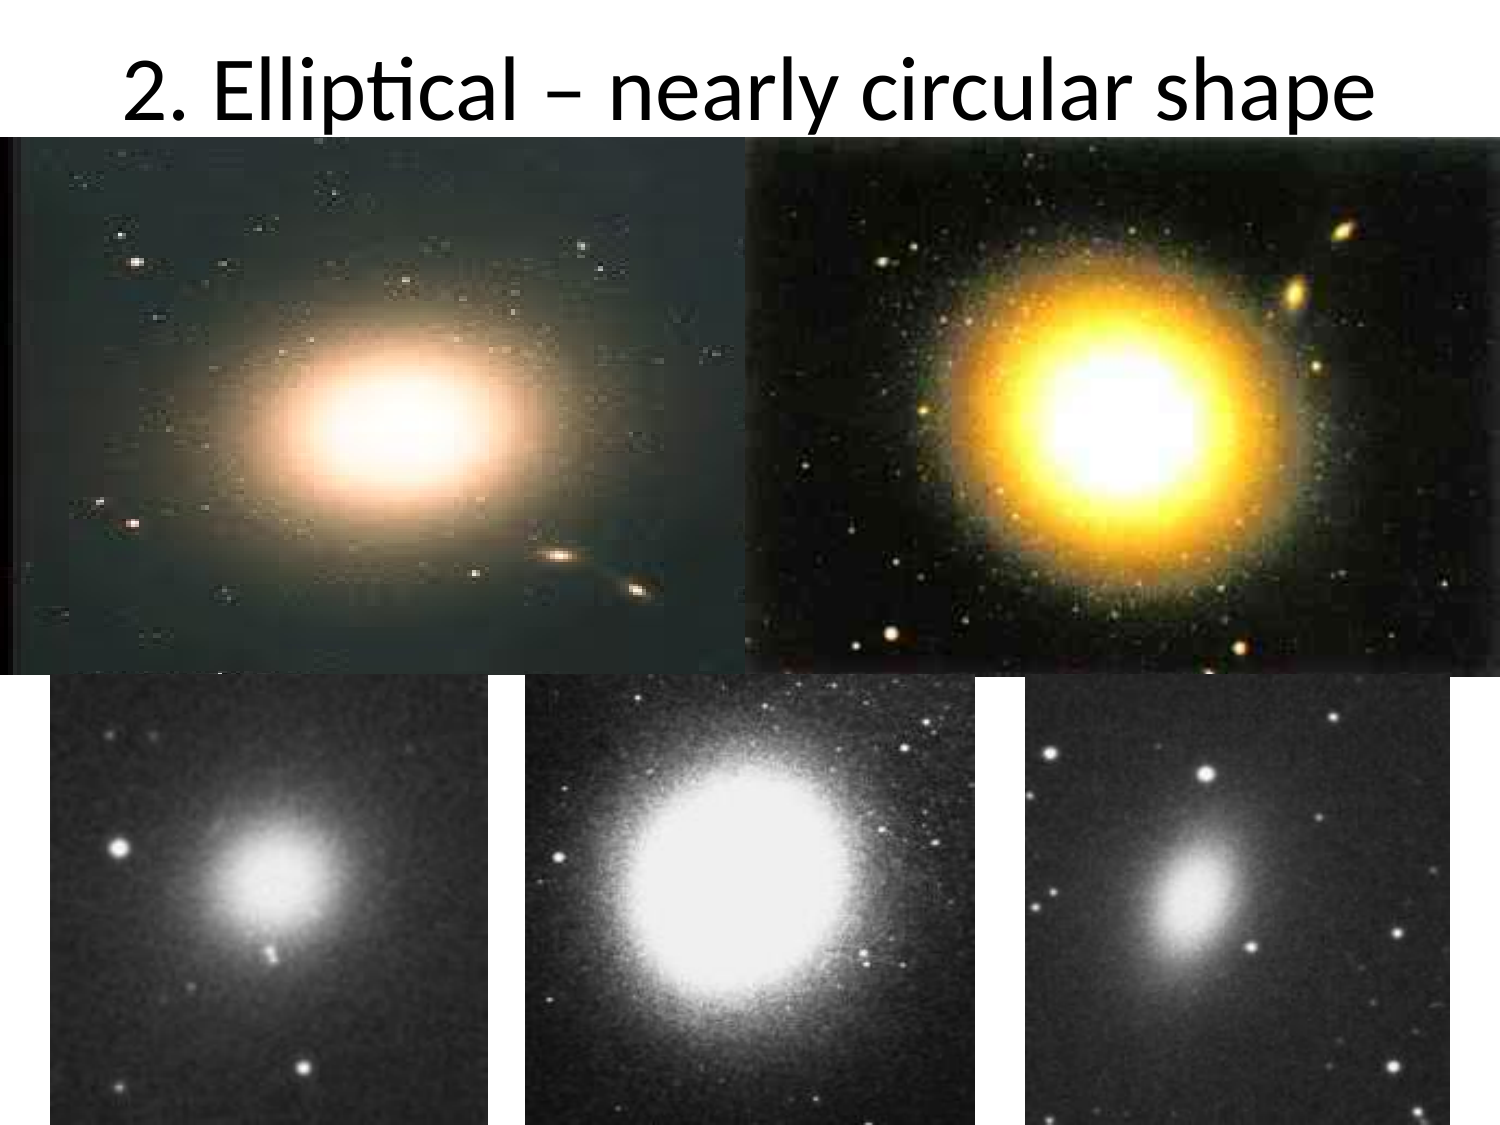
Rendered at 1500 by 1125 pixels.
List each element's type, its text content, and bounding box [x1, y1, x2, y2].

picture [0, 137, 1500, 1125]
title 2. Elliptical – nearly circular shape [74, 44, 1426, 135]
